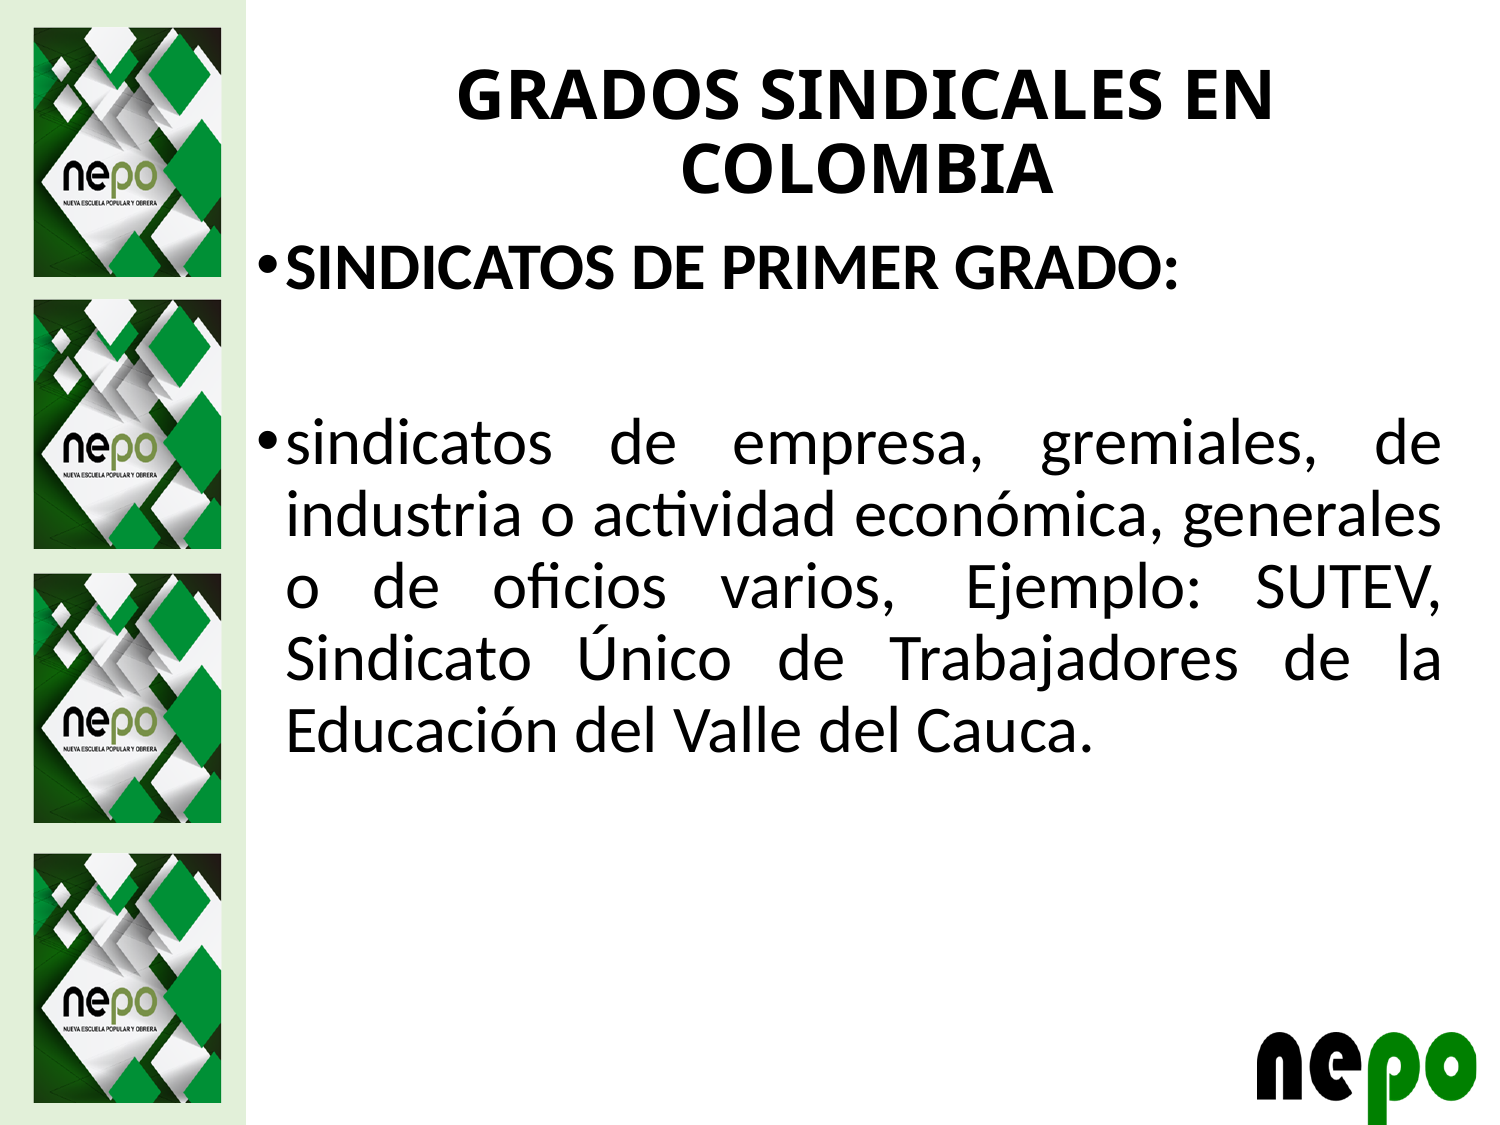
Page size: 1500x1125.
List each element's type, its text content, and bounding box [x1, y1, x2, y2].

picture [0, 0, 246, 1125]
list SINDICATOS DE PRIMER GRADO: sindicatos de empresa, gremiales, de industria o actividad económica, generales o de oficios varios, Ejemplo: SUTEV, Sindicato Único de Trabajadores de la Educación del Valle del Cauca. [242, 161, 1459, 1071]
picture [1257, 1032, 1477, 1125]
title GRADOS SINDICALES EN COLOMBIA [260, 52, 1473, 271]
